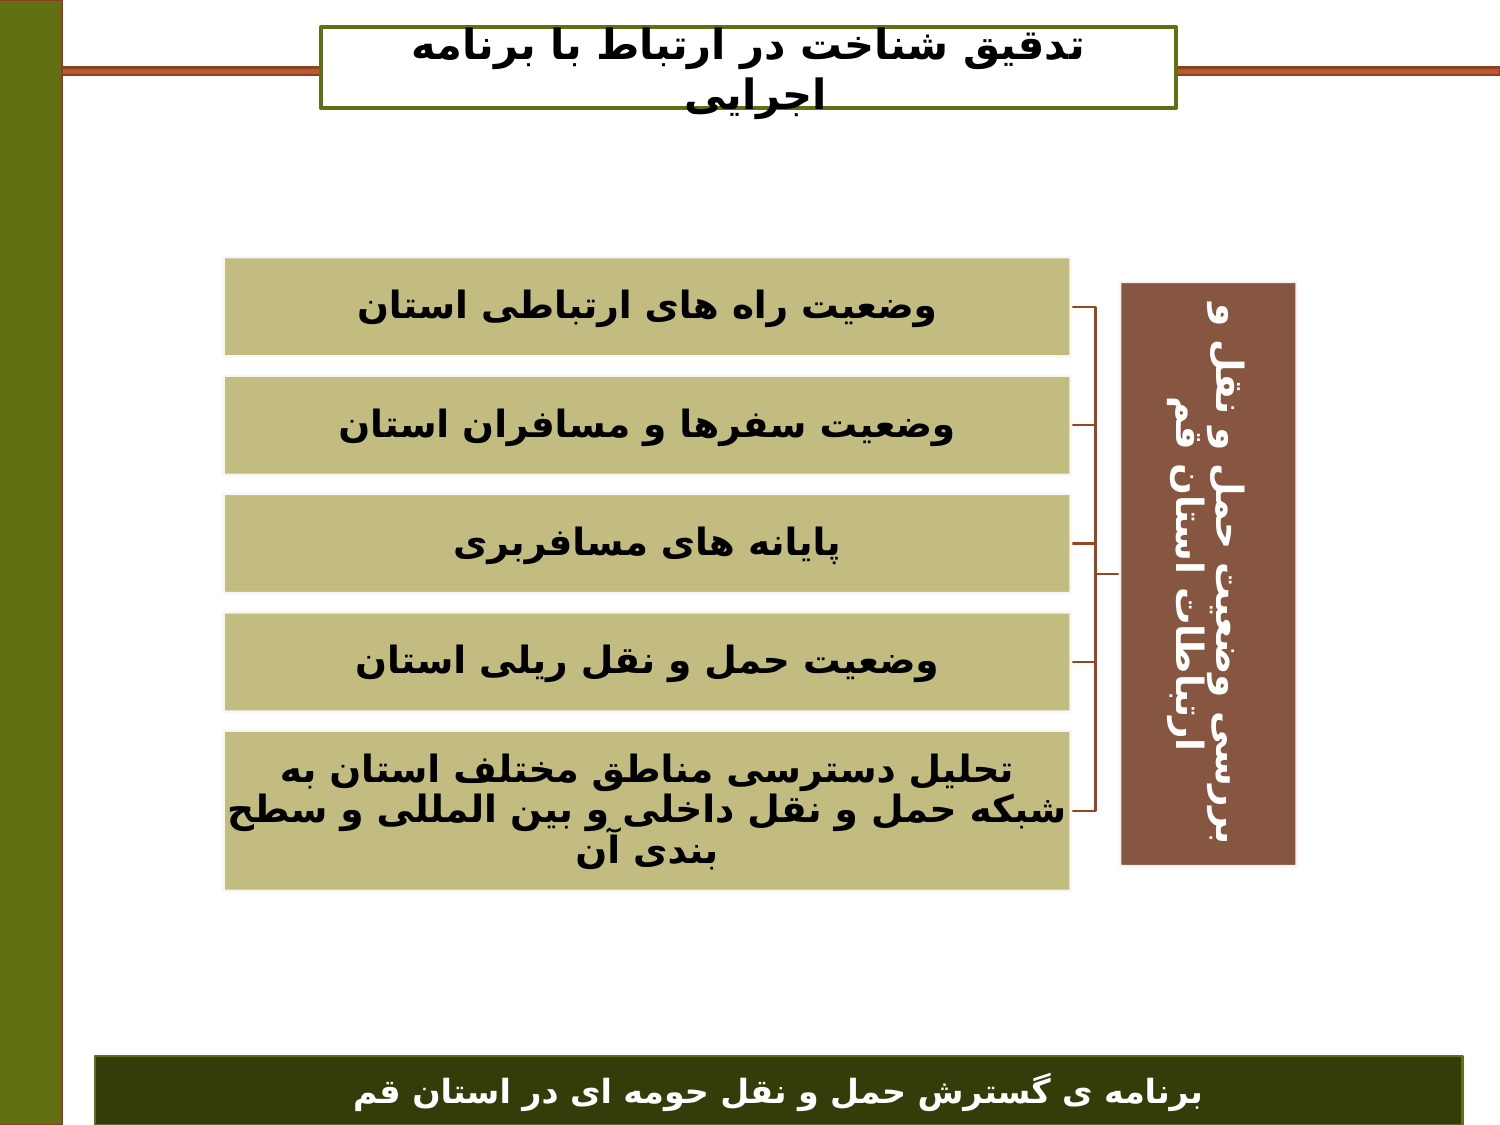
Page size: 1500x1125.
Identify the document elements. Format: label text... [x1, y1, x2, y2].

text_box برنامه ی گسترش حمل و نقل حومه ای در استان قم [94, 1055, 1464, 1125]
text_box [1177, 66, 1500, 76]
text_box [222, 163, 1298, 985]
text_box تدقیق شناخت در ارتباط با برنامه اجرایی [320, 26, 1177, 109]
text_box [63, 66, 320, 76]
text_box [0, 0, 63, 1125]
